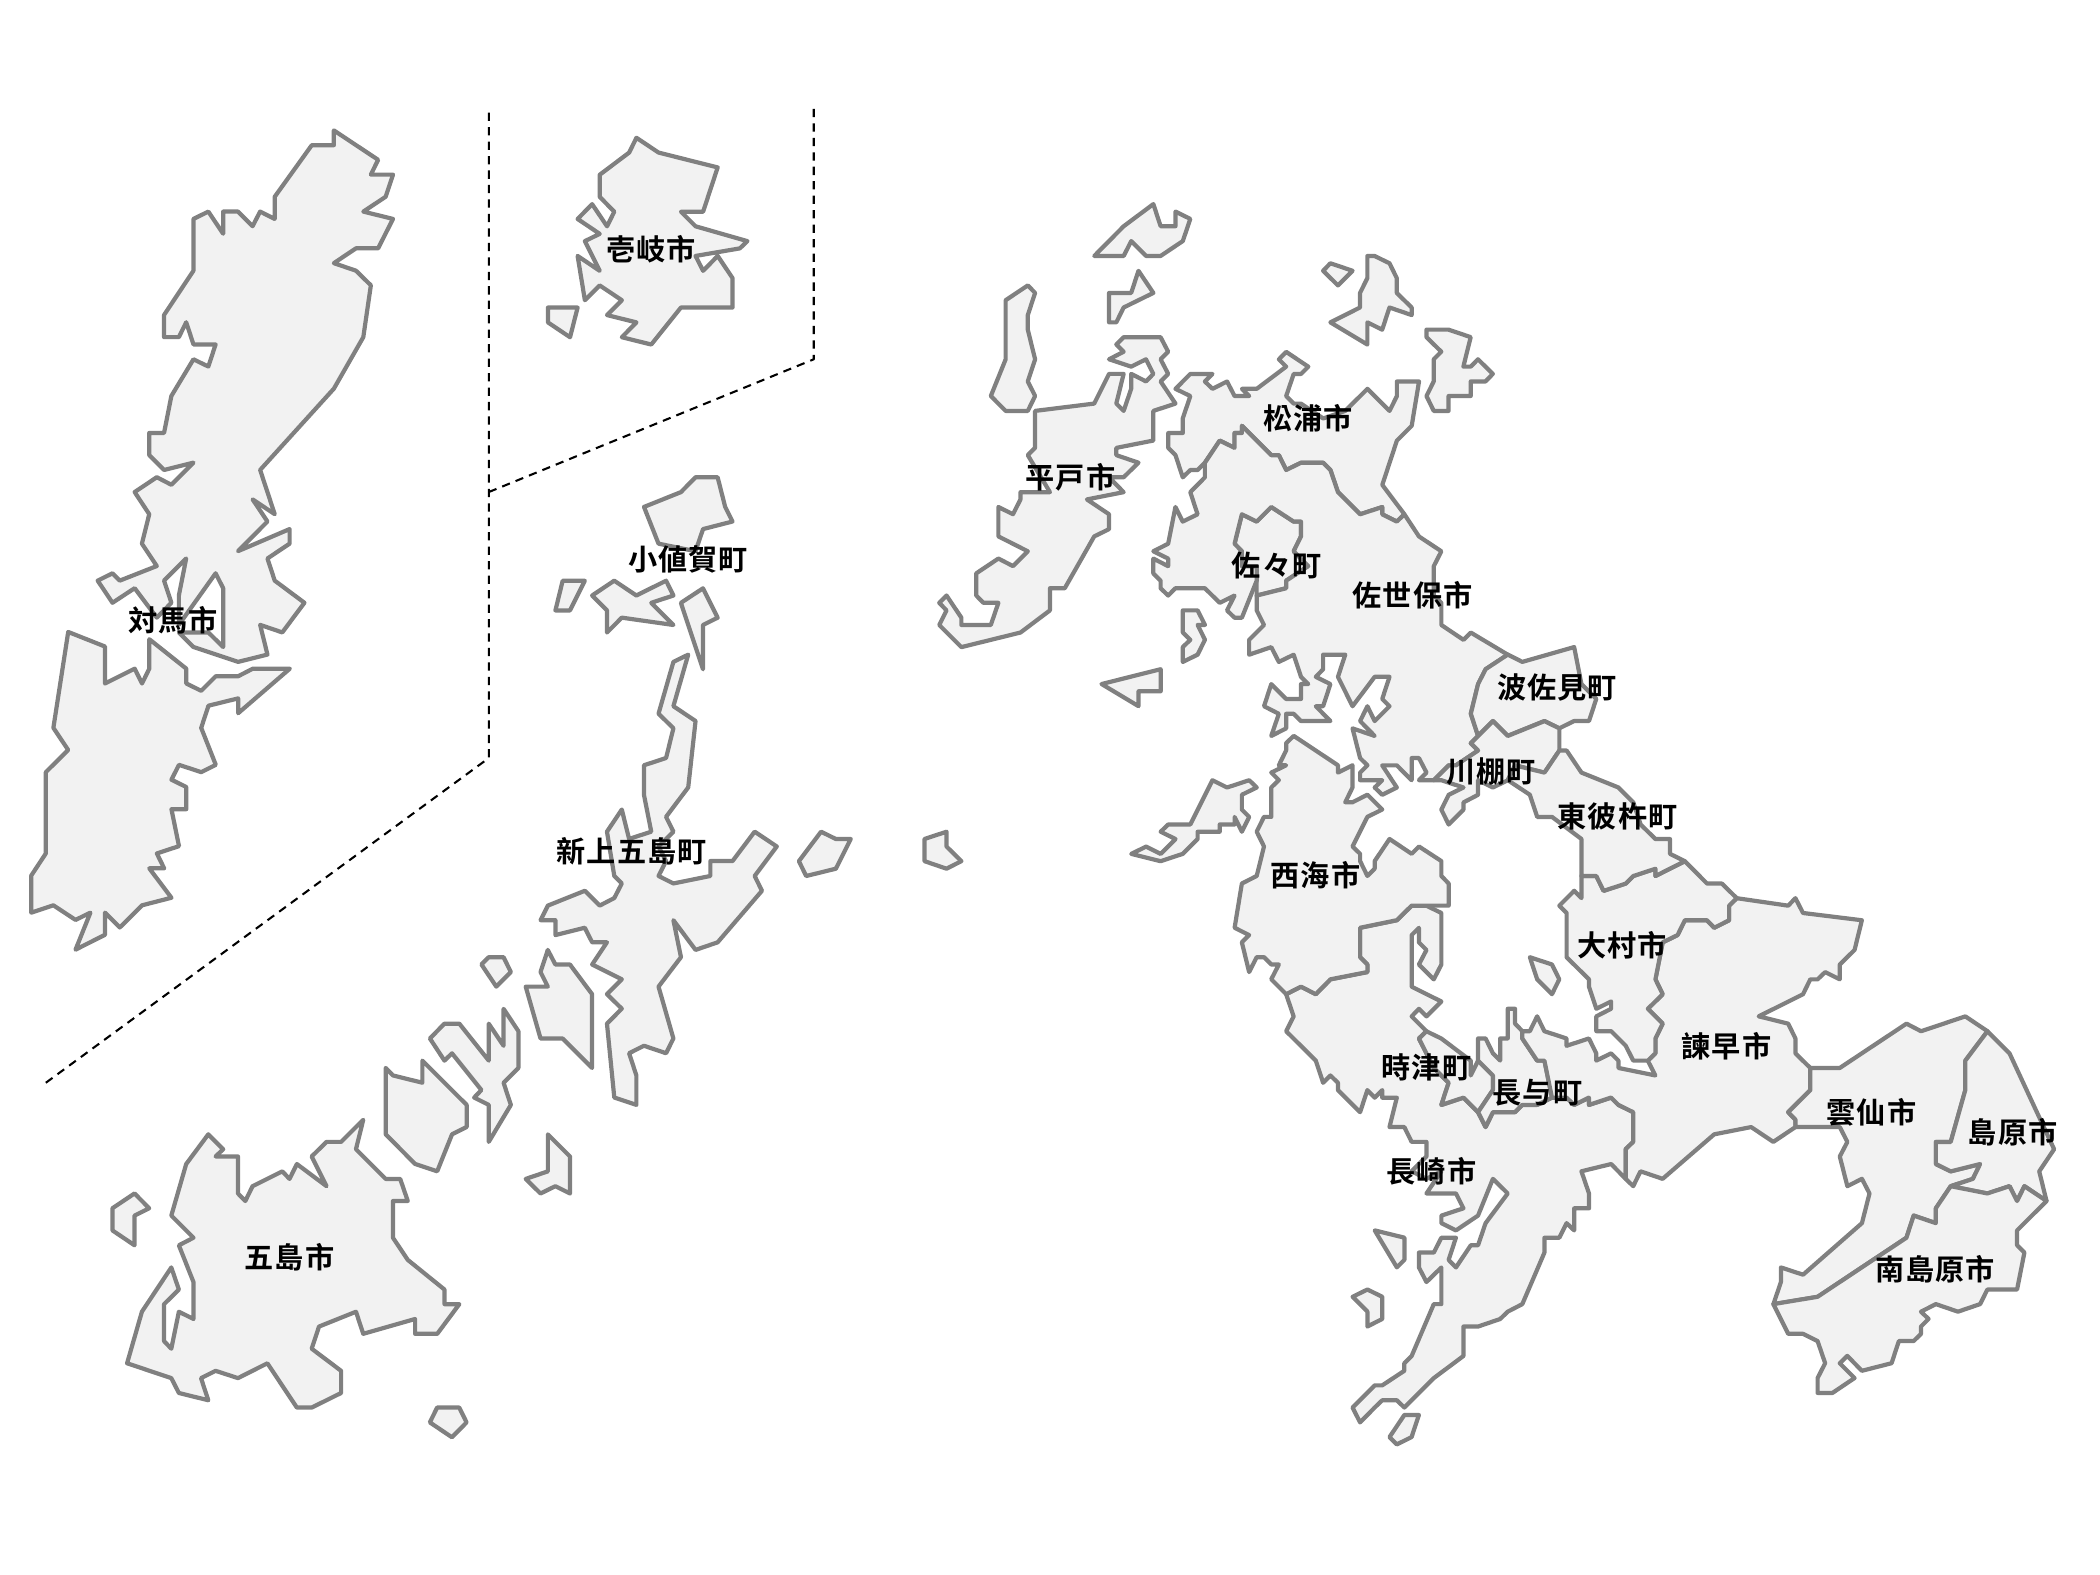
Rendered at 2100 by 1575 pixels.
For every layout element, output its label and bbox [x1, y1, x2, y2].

text_box [30, 107, 2074, 1445]
